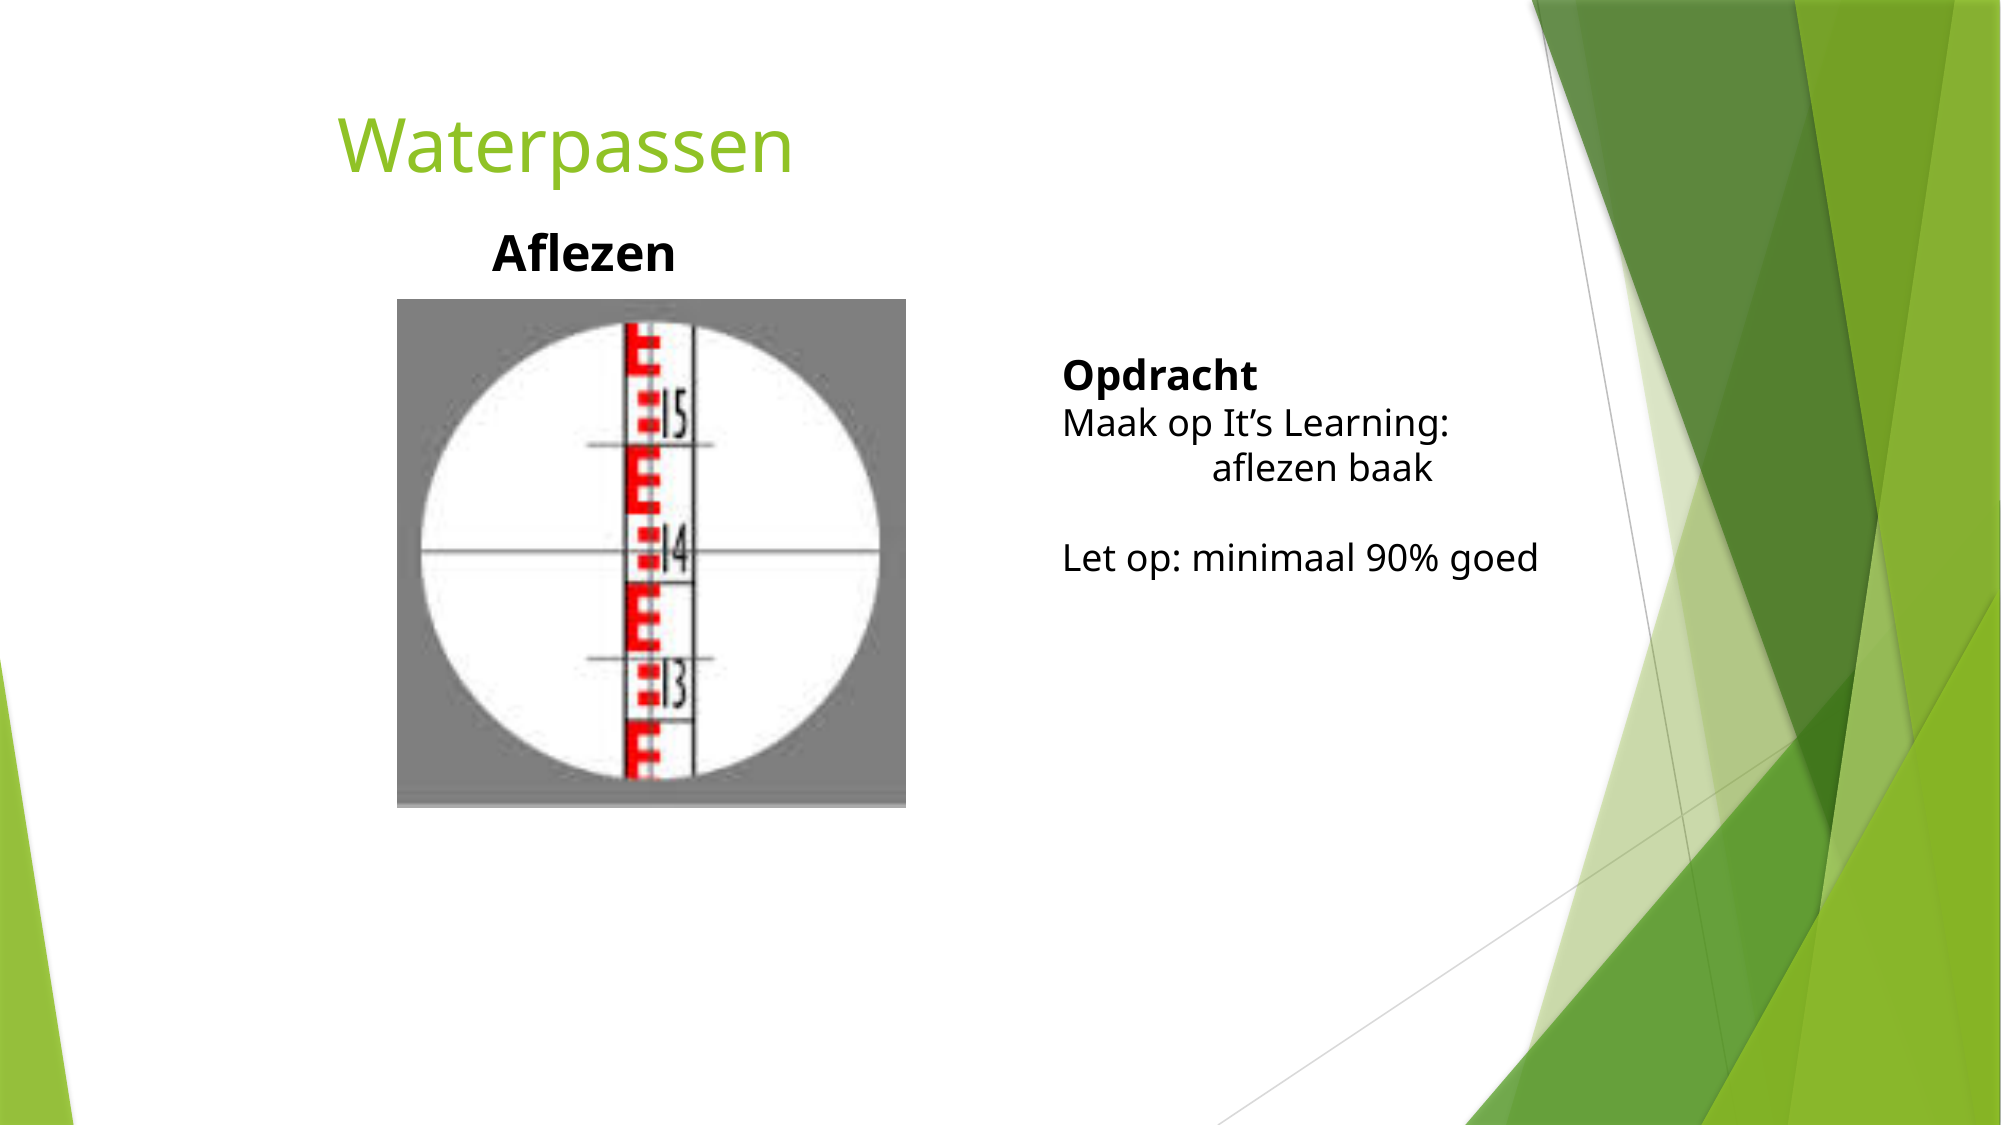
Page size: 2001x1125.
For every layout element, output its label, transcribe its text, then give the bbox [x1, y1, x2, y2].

text_box Aflezen [478, 214, 693, 289]
text_box Waterpassen [322, 89, 812, 195]
text_box Opdracht Maak op It’s Learning: aflezen baak Let op: minimaal 90% goed [1047, 341, 1758, 586]
picture [397, 298, 906, 808]
